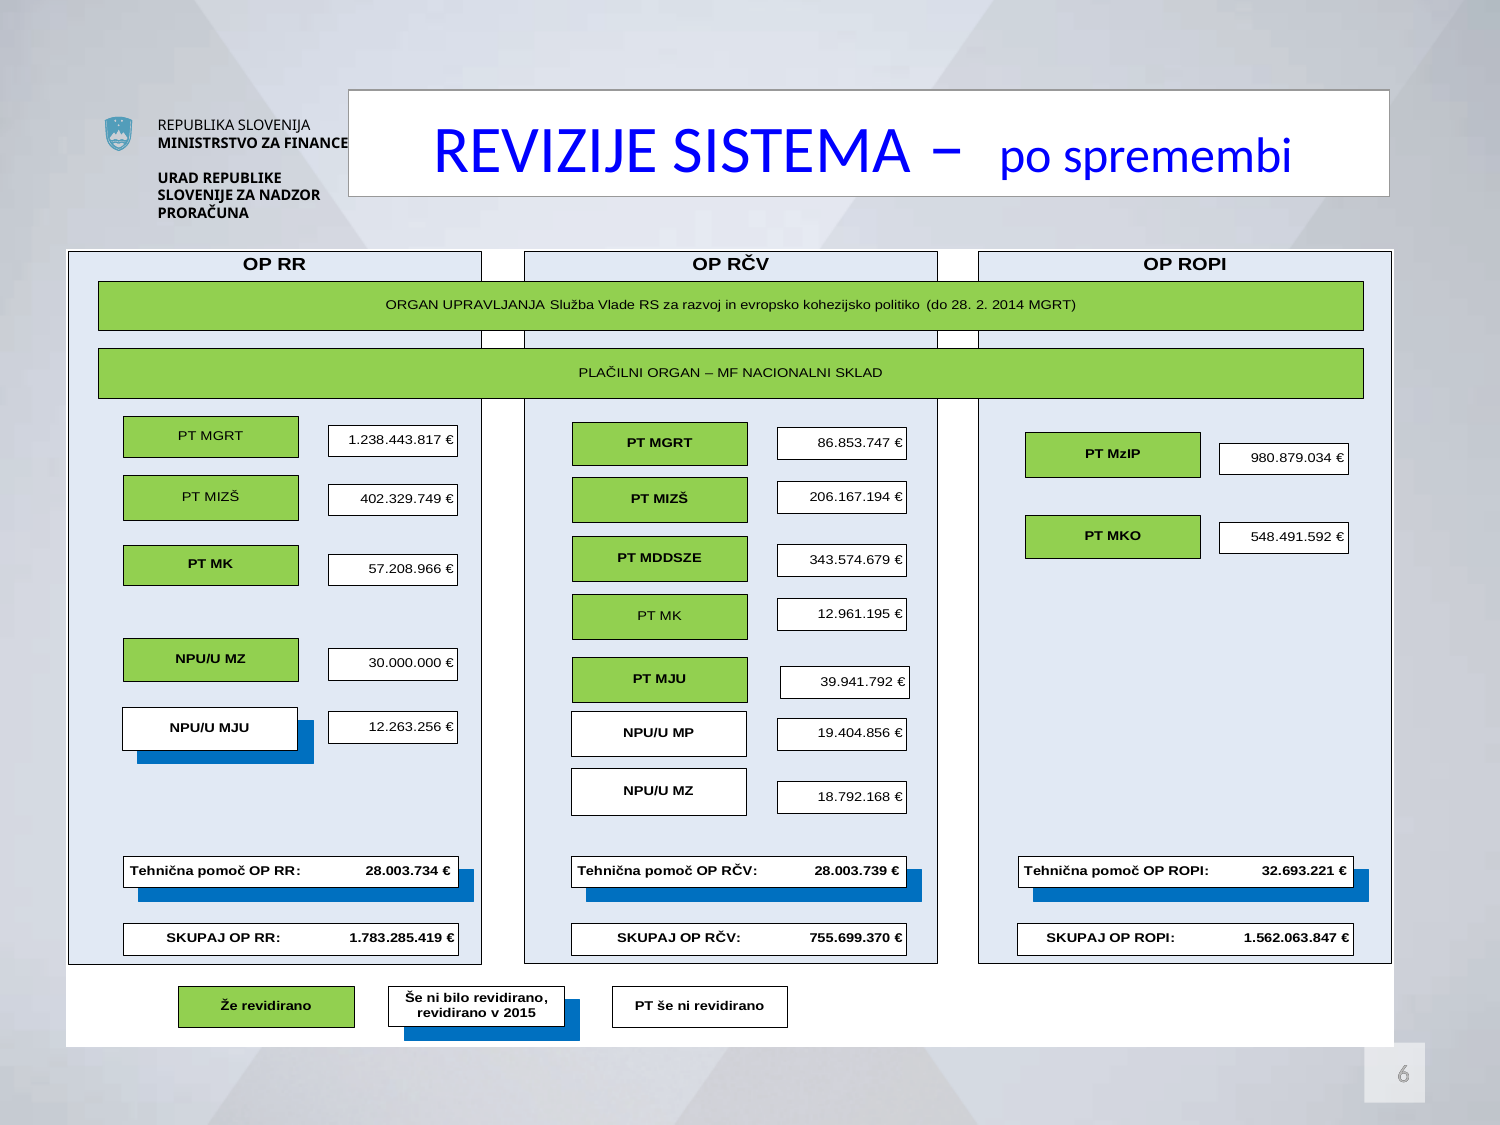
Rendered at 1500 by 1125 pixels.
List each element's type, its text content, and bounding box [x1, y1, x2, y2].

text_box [65, 248, 1395, 1048]
text_box REVIZIJE SISTEMA – po spremembi [348, 90, 1390, 197]
text_box 6 [1074, 1042, 1425, 1103]
picture [0, 0, 1500, 1125]
